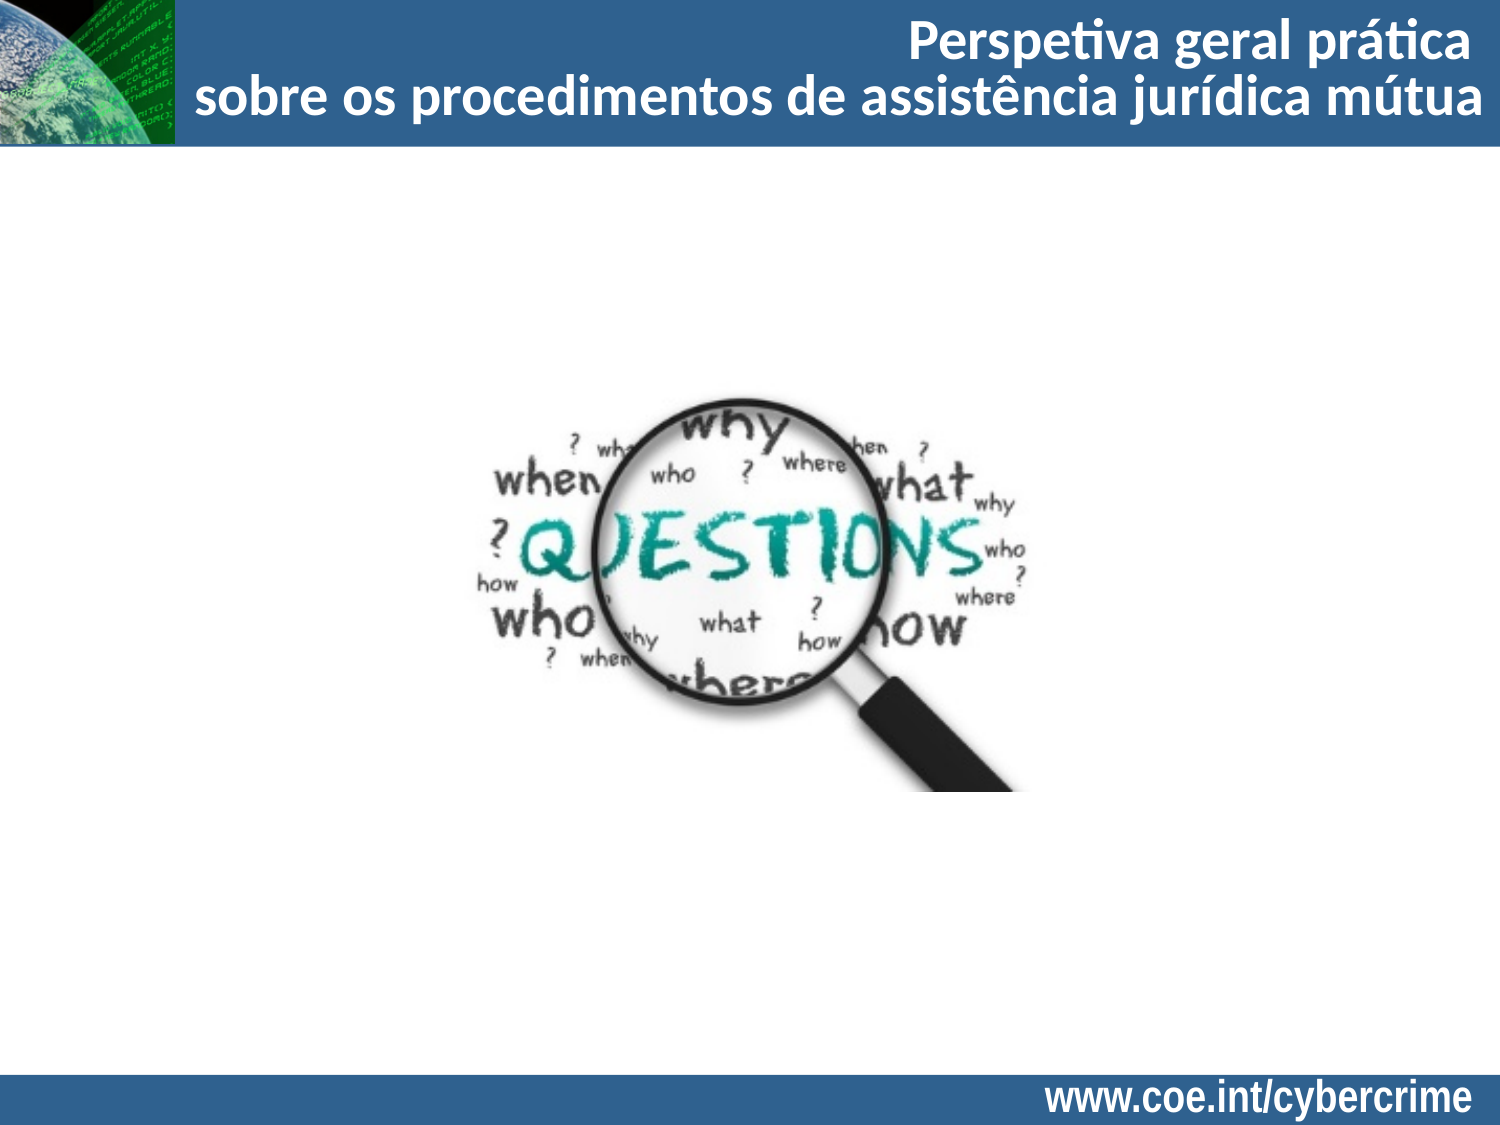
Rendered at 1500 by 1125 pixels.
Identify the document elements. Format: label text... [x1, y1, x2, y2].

picture [443, 332, 1057, 793]
picture [0, 0, 175, 144]
text_box Perspetiva geral prática sobre os procedimentos de assistência jurídica mútua [177, 0, 1500, 149]
text_box www.coe.int/cybercrime [1030, 1059, 1500, 1125]
text_box [0, 1073, 1030, 1125]
